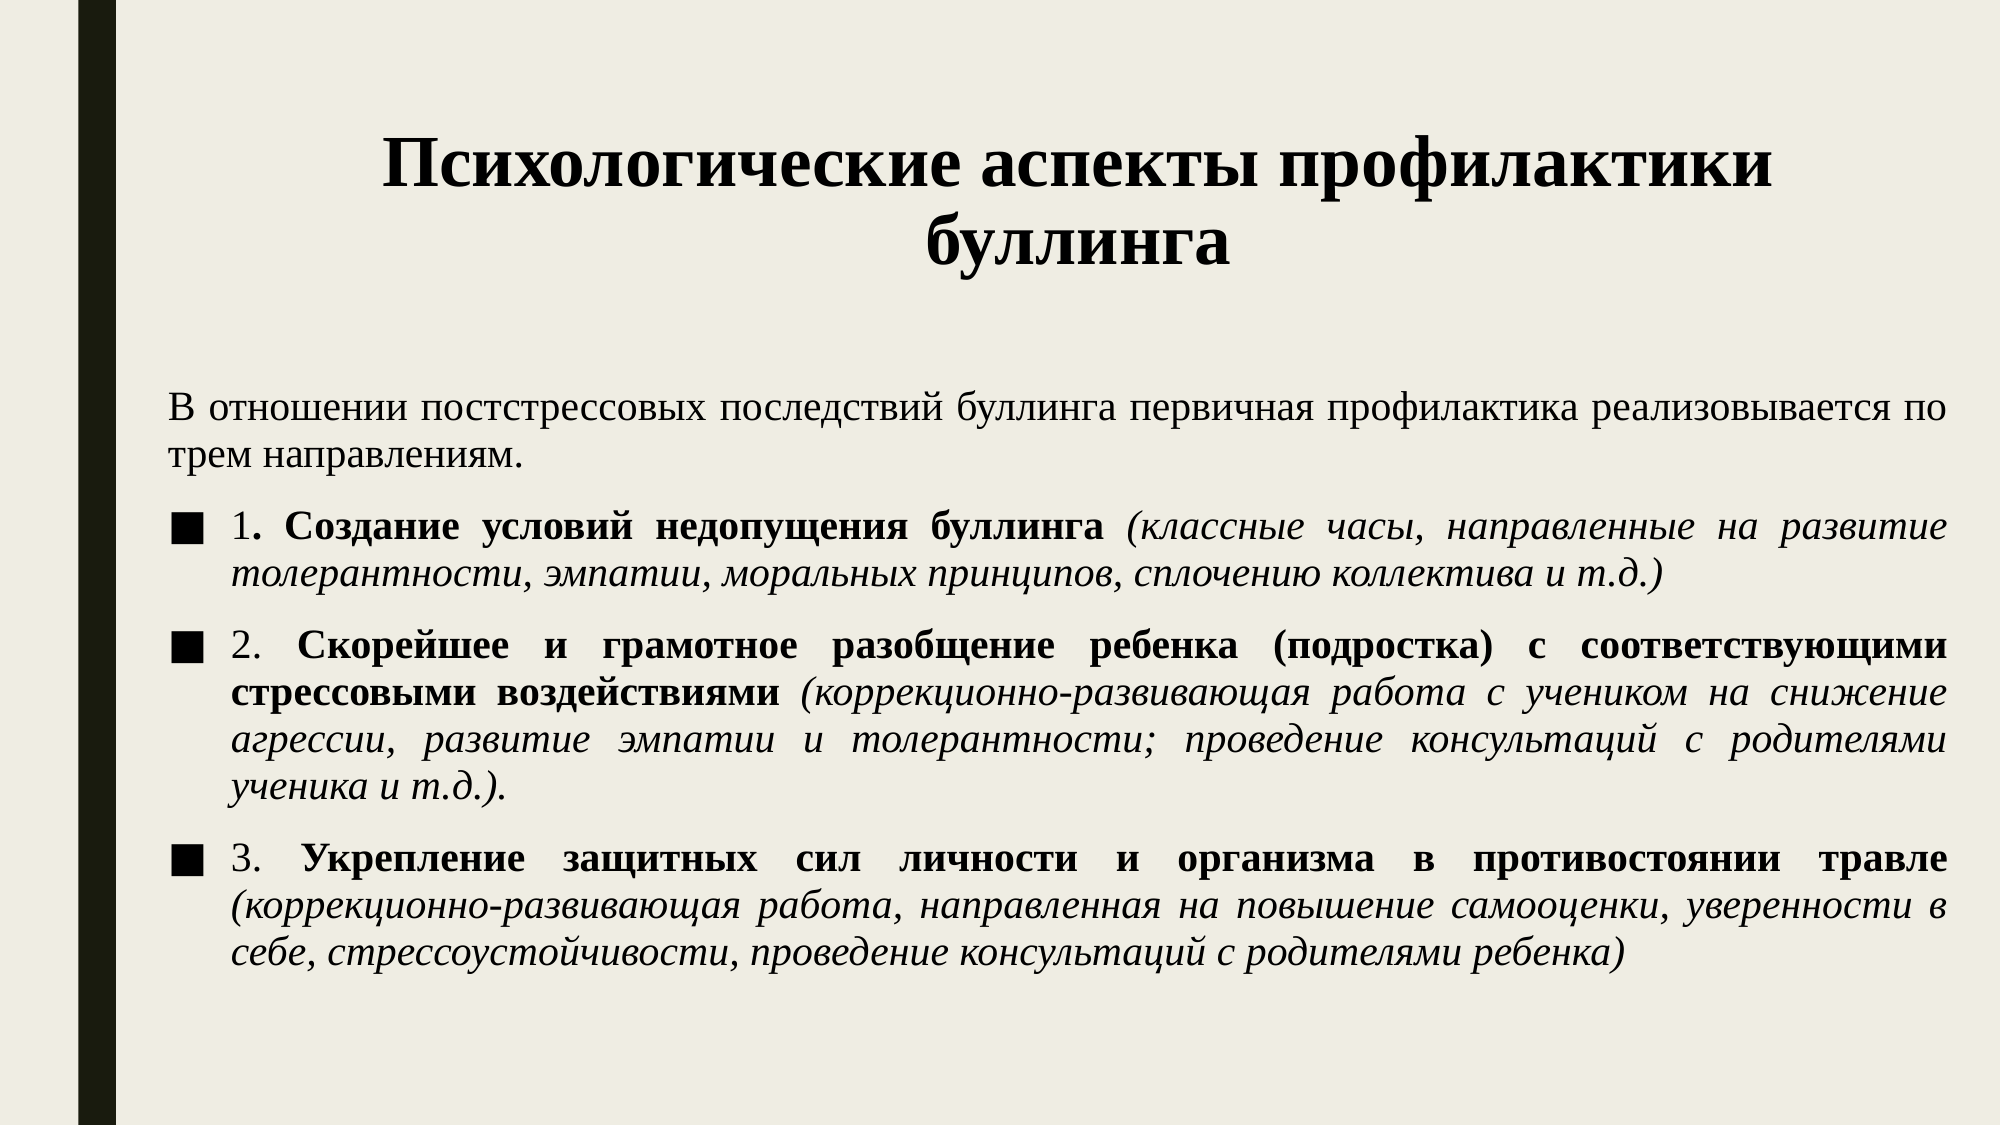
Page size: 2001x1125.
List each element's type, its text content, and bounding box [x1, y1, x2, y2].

title Психологические аспекты профилактики буллинга [225, 116, 1933, 361]
list В отношении постстрессовых последствий буллинга первичная профилактика реализовывается по трем направлениям. 1. Создание условий недопущения буллинга (классные часы, направленные на развитие толерантности, эмпатии, моральных принципов, сплочению коллектива и т.д.) 2. Скорейшее и грамотное разобщение ребенка (подростка) с соответствующими стрессовыми воздействиями (коррекционно-развивающая работа с учеником на снижение агрессии, развитие эмпатии и толерантности; проведение консультаций с родителями ученика и т.д.). 3. Укрепление защитных сил личности и организма в противостоянии травле (коррекционно-развивающая работа, направленная на повышение самооценки, уверенности в себе, стрессоустойчивости, проведение консультаций с родителями ребенка) [152, 375, 1964, 1125]
